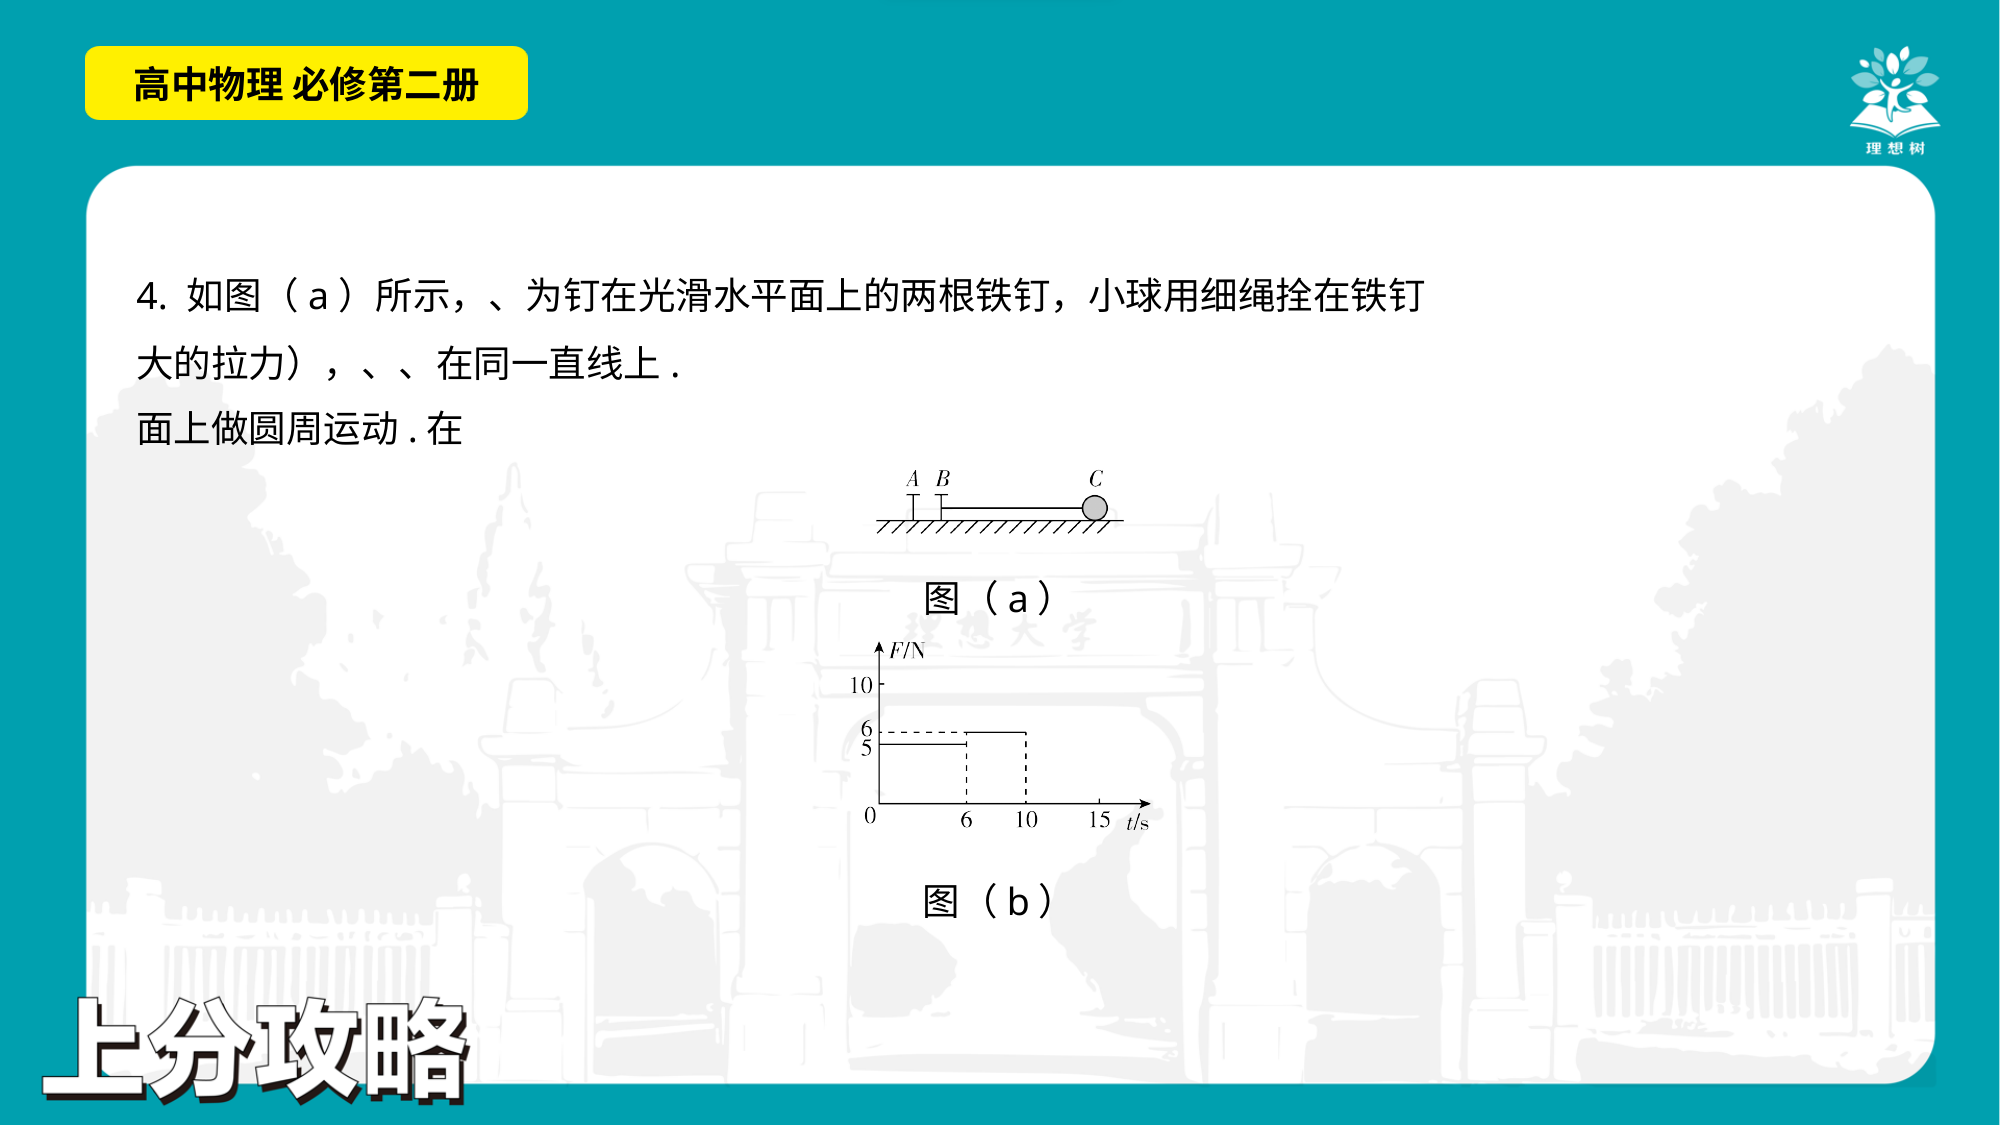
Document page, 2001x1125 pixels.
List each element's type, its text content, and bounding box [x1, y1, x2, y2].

text_box 图（b） [927, 858, 1073, 985]
picture [0, 0, 2000, 1125]
text_box 图（a） [928, 554, 1071, 637]
